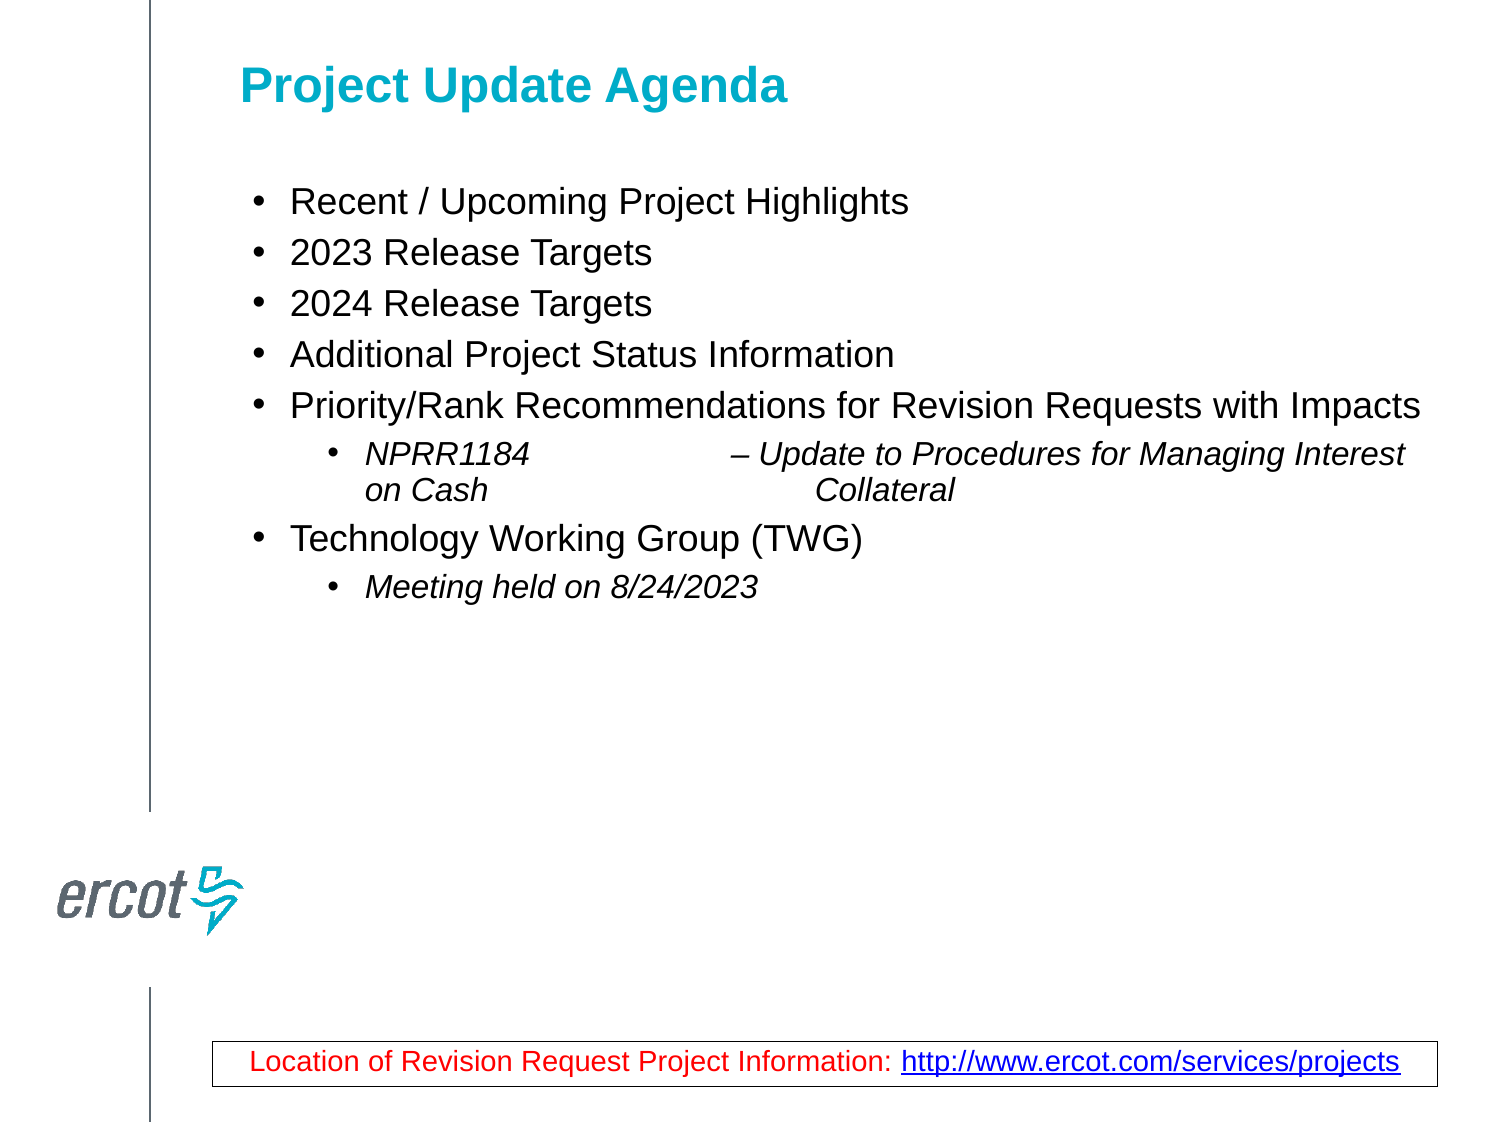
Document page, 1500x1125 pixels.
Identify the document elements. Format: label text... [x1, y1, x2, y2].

list Recent / Upcoming Project Highlights 2023 Release Targets 2024 Release Targets Additional Project Status Information Priority/Rank Recommendations for Revision Requests with Impacts NPRR1184 – Update to Procedures for Managing Interest on Cash Collateral Technology Working Group (TWG) Meeting held on 8/24/2023 [162, 174, 1450, 1025]
picture [53, 862, 162, 938]
text_box Project Update Agenda [225, 52, 938, 125]
text_box Location of Revision Request Project Information: http://www.ercot.com/services/projects [212, 1041, 1438, 1087]
